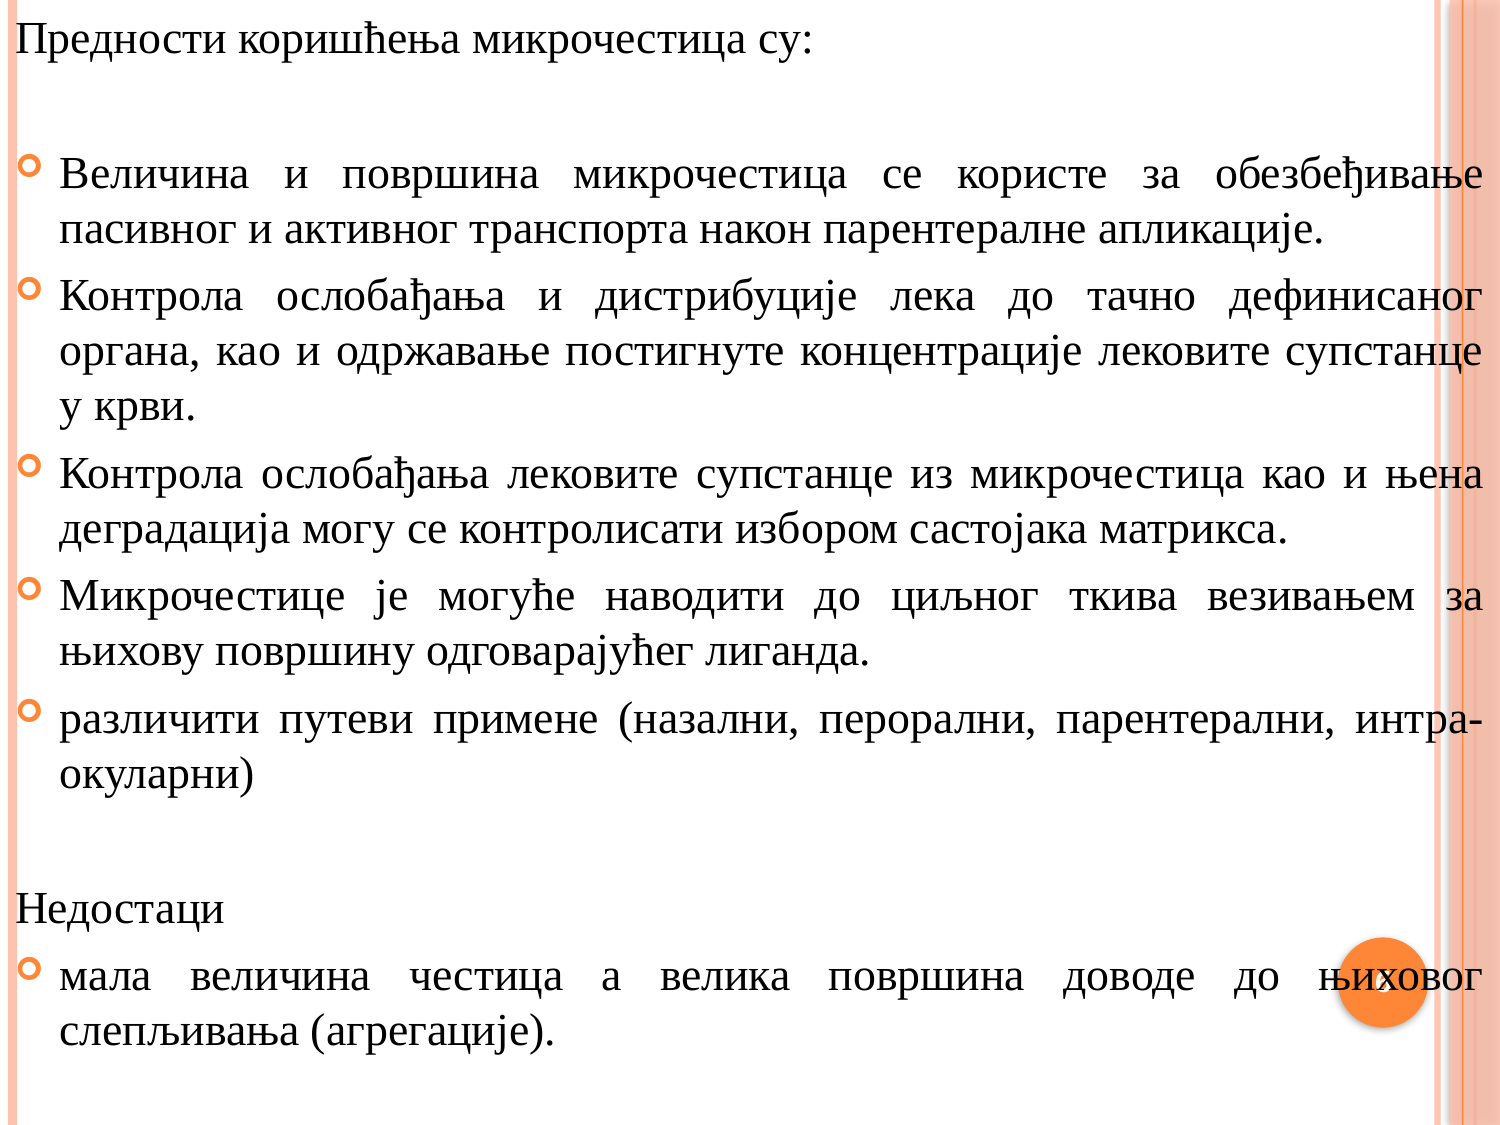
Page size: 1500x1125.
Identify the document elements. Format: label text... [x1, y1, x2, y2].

list Предности коришћења микрочестица су: Величина и површина микрочестица се користе за обезбеђивање пасивног и активног транспорта након парентералне апликације. Контрола ослобађања и дистрибуције лека до тачно дефинисаног органа, као и одржавање постигнуте концентрације лековите супстанце у крви. Контрола ослобађања лековите супстанце из микрочестица као и њена деградација могу се контролисати избором састојака матрикса. Микрочестице је могуће наводити до циљног ткива везивањем за њихову површину одговарајућег лиганда. различити путеви примене (назални, перорални, парентерални, интра-окуларни) Недостаци мала величина честица а велика површина доводе до њиховог слепљивања (агрегације). [0, 0, 1500, 1125]
